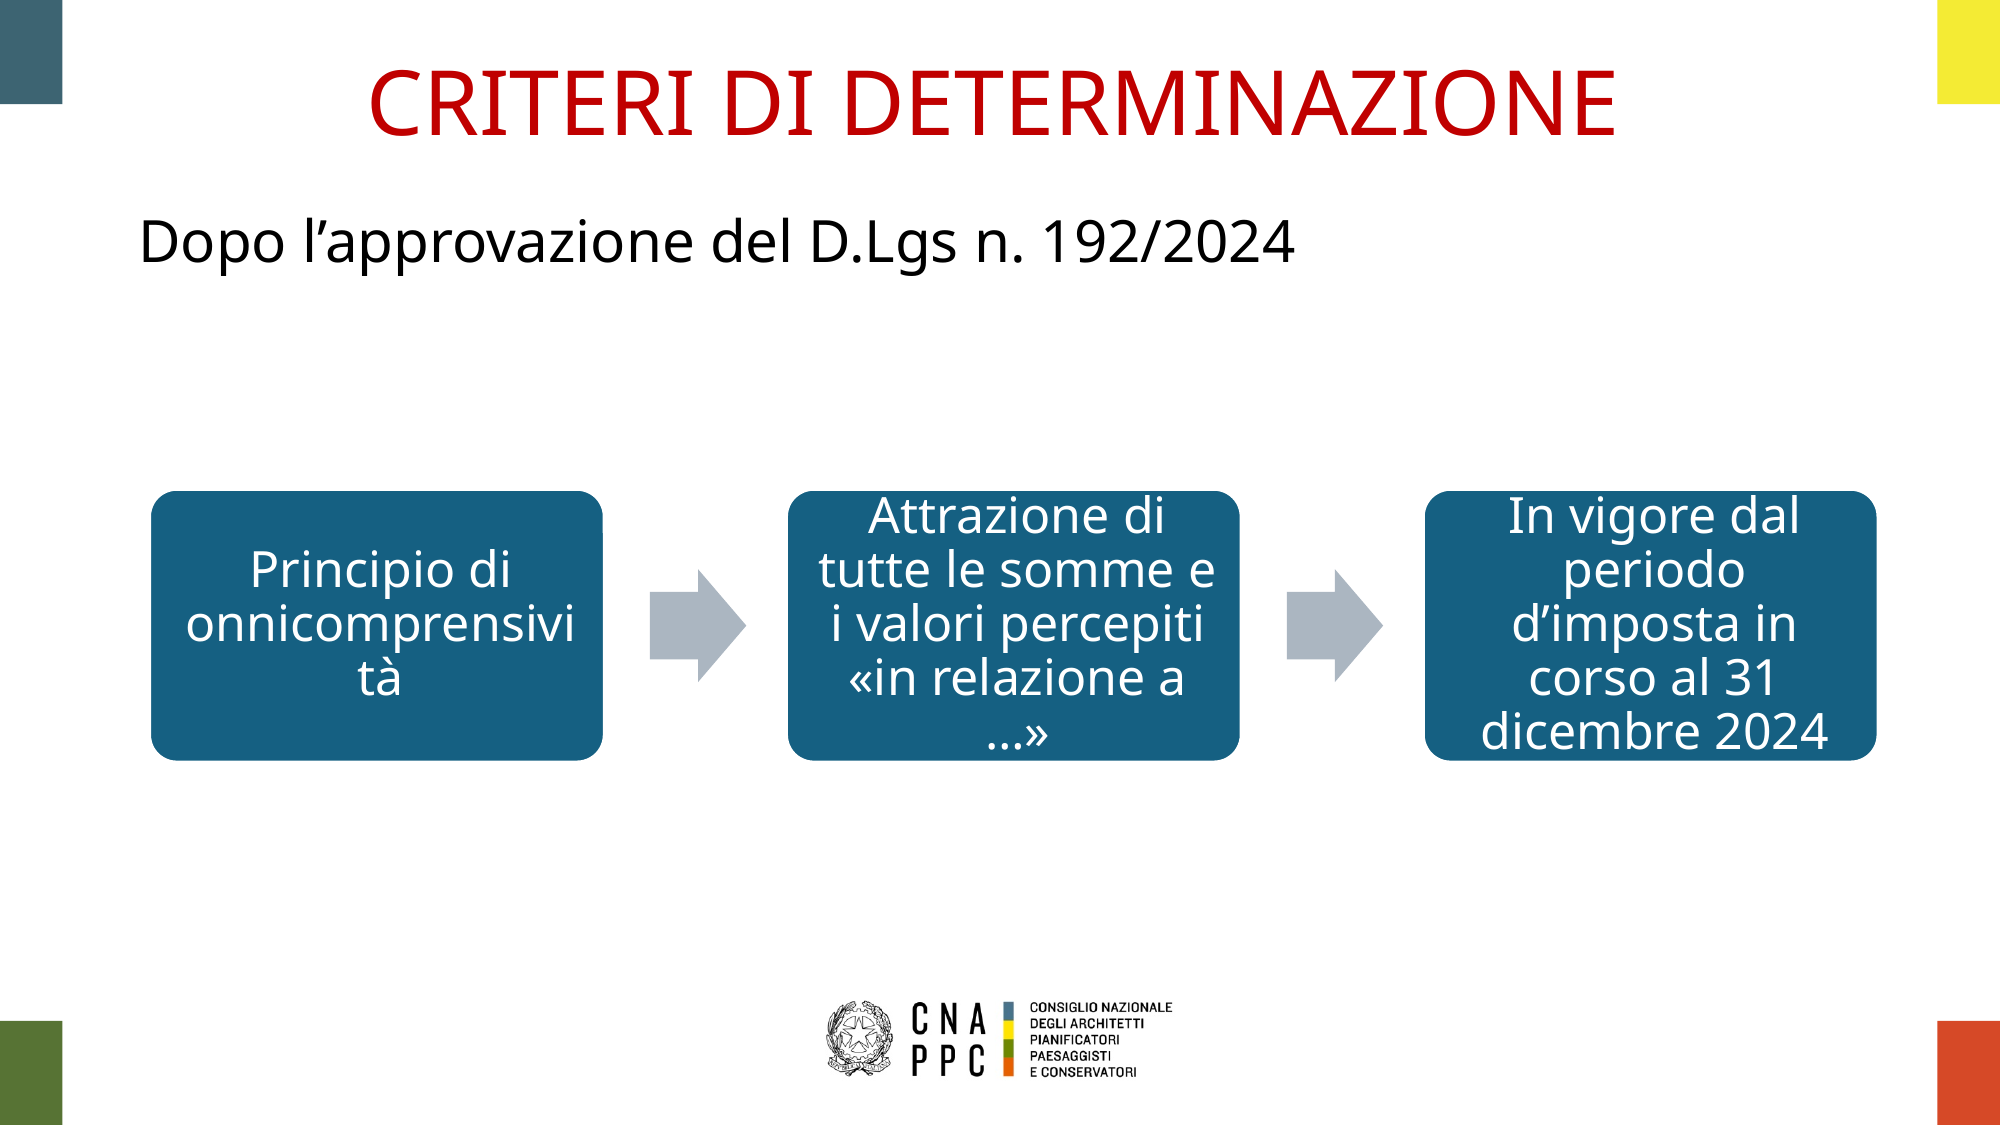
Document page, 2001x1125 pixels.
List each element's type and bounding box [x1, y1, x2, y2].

text_box [0, 0, 2000, 1125]
